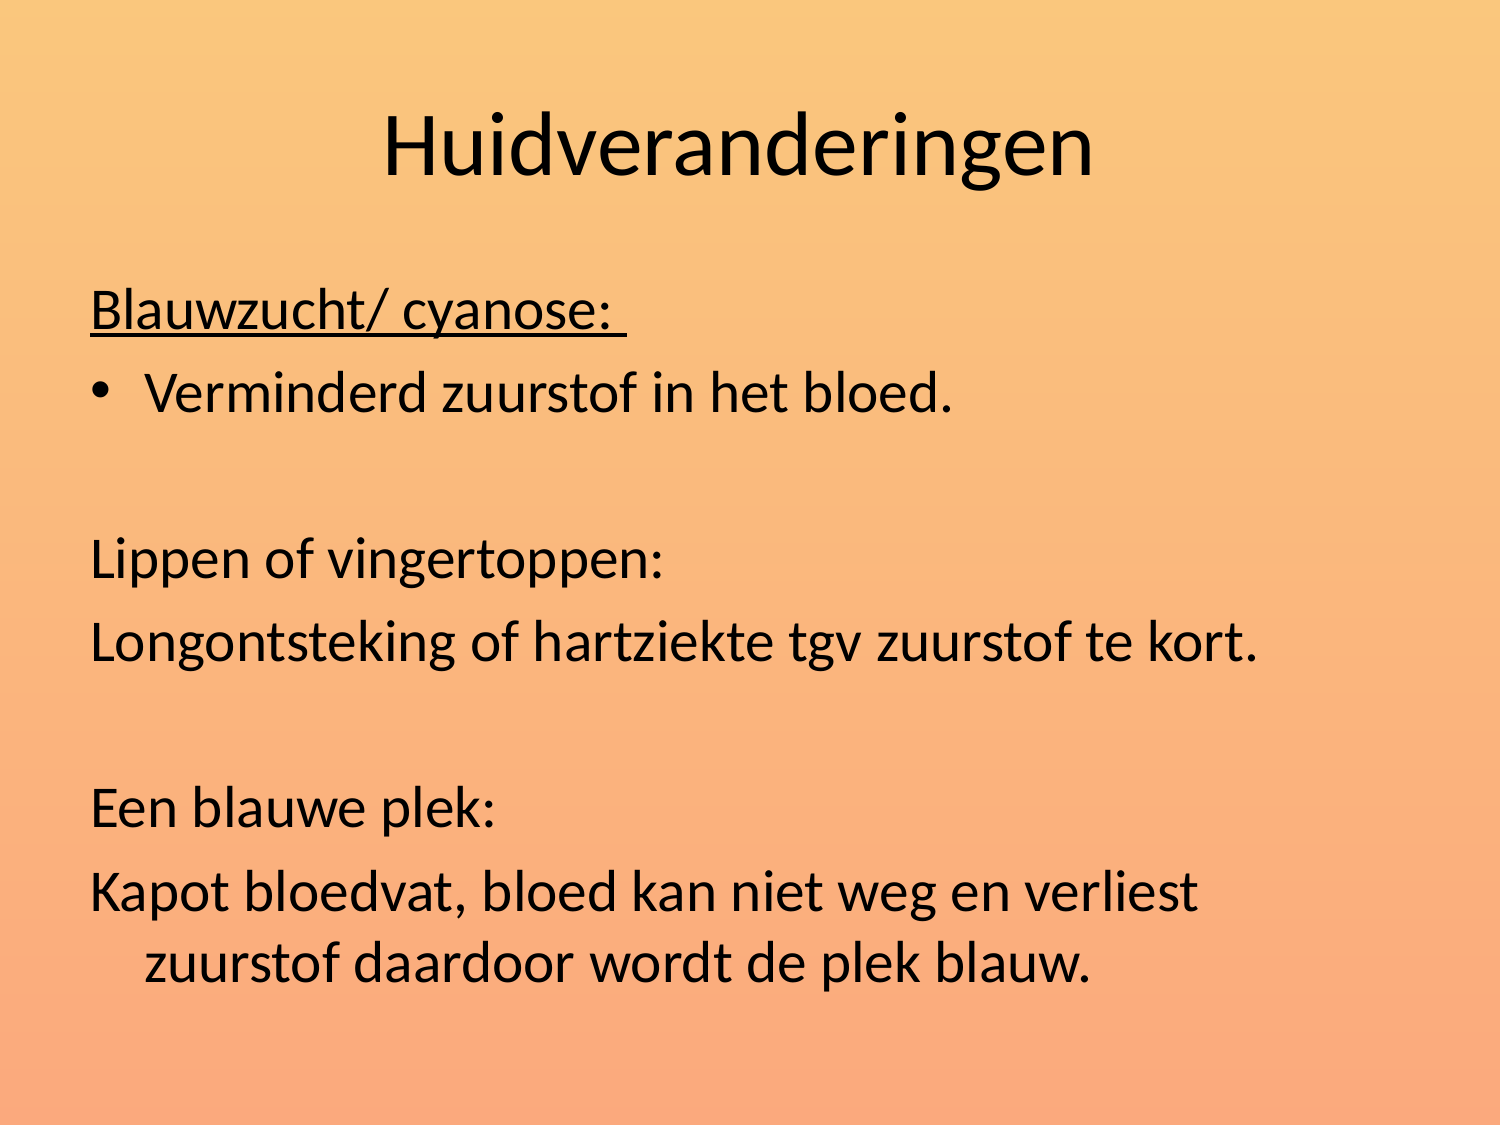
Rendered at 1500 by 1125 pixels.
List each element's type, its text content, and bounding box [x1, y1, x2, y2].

title Huidveranderingen [75, 45, 1425, 233]
list Blauwzucht/ cyanose: Verminderd zuurstof in het bloed. Lippen of vingertoppen: Longontsteking of hartziekte tgv zuurstof te kort. Een blauwe plek: Kapot bloedvat, bloed kan niet weg en verliest zuurstof daardoor wordt de plek blauw. [75, 262, 1425, 1005]
